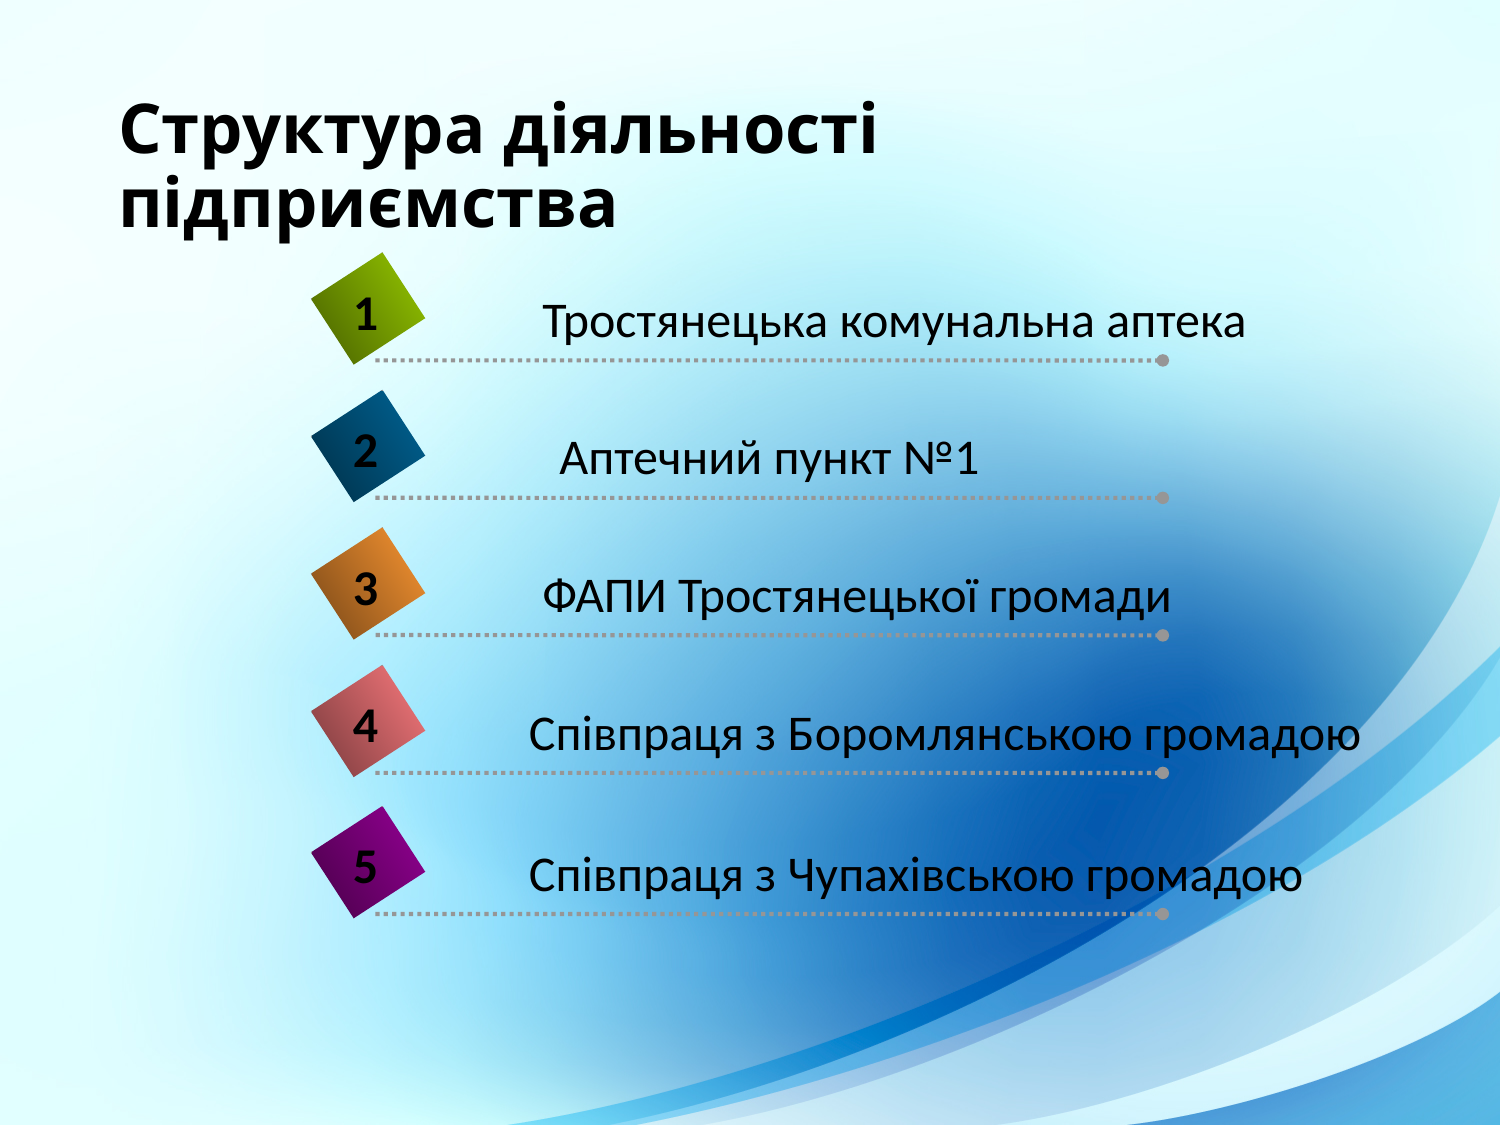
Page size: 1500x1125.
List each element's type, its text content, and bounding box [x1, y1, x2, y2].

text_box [325, 544, 1315, 636]
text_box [325, 406, 1163, 498]
title Структура діяльності підприємства [103, 59, 1397, 278]
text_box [325, 269, 1402, 361]
picture [0, 0, 1500, 1125]
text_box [325, 681, 1500, 773]
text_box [325, 822, 1435, 914]
